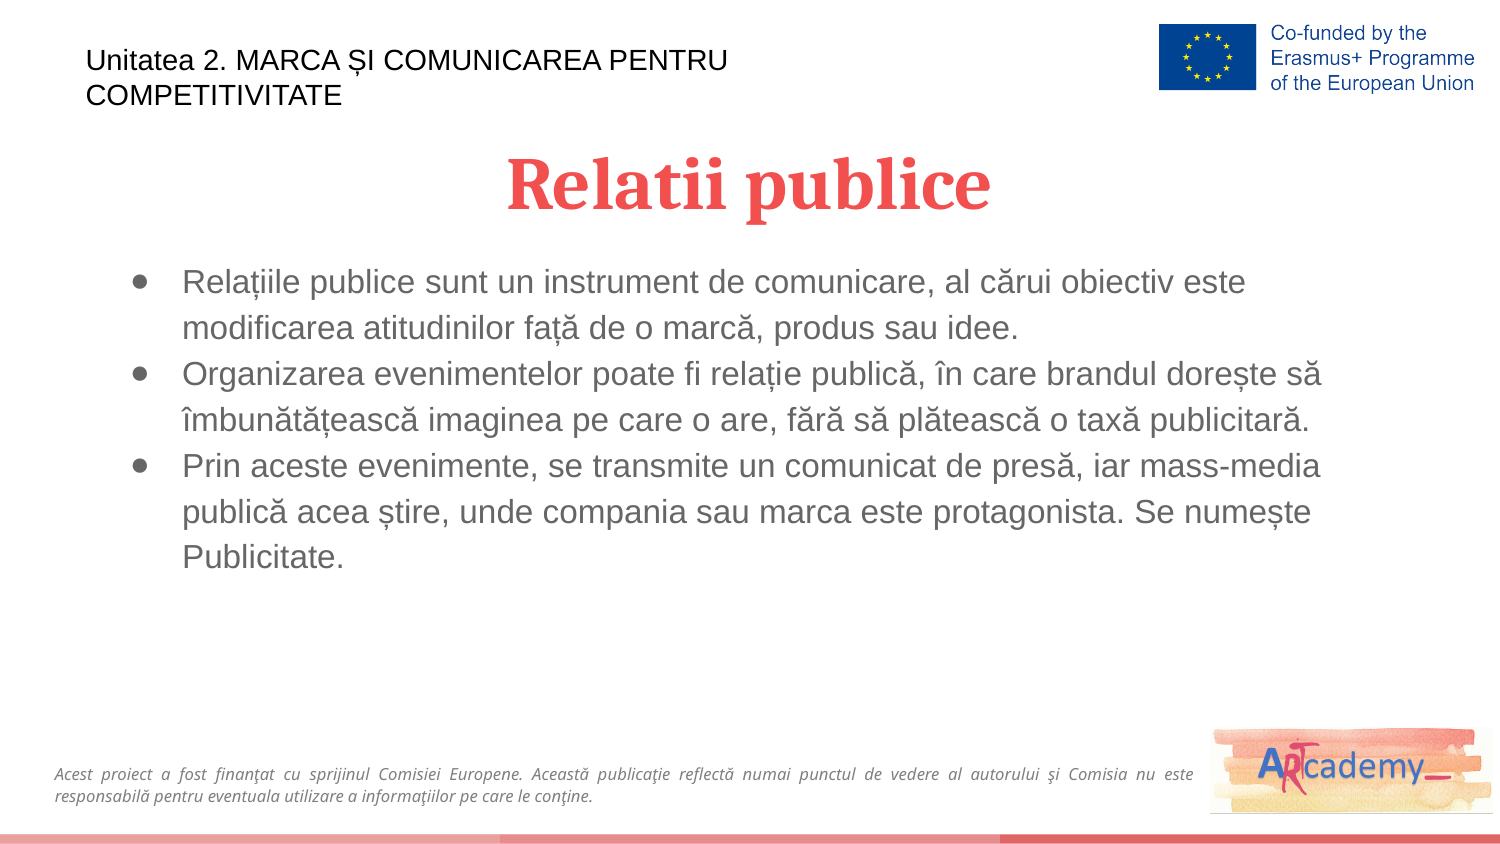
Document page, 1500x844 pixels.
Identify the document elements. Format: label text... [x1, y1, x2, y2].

picture [1210, 709, 1493, 844]
text_box Acest proiect a fost finanţat cu sprijinul Comisiei Europene. Această publicaţie reflectă numai punctul de vedere al autorului şi Comisia nu este responsabilă pentru eventuala utilizare a informaţiilor pe care le conţine. [39, 754, 1205, 808]
picture [1158, 24, 1474, 94]
title Relatii publice [164, 121, 1336, 239]
text_box Unitatea 2. MARCA ȘI COMUNICAREA PENTRU COMPETITIVITATE [70, 33, 750, 119]
list Relațiile publice sunt un instrument de comunicare, al cărui obiectiv este modificarea atitudinilor față de o marcă, produs sau idee. Organizarea evenimentelor poate fi relație publică, în care brandul dorește să îmbunătățească imaginea pe care o are, fără să plătească o taxă publicitară. Prin aceste evenimente, se transmite un comunicat de presă, iar mass-media publică acea știre, unde compania sau marca este protagonista. Se numește Publicitate. [92, 239, 1380, 682]
